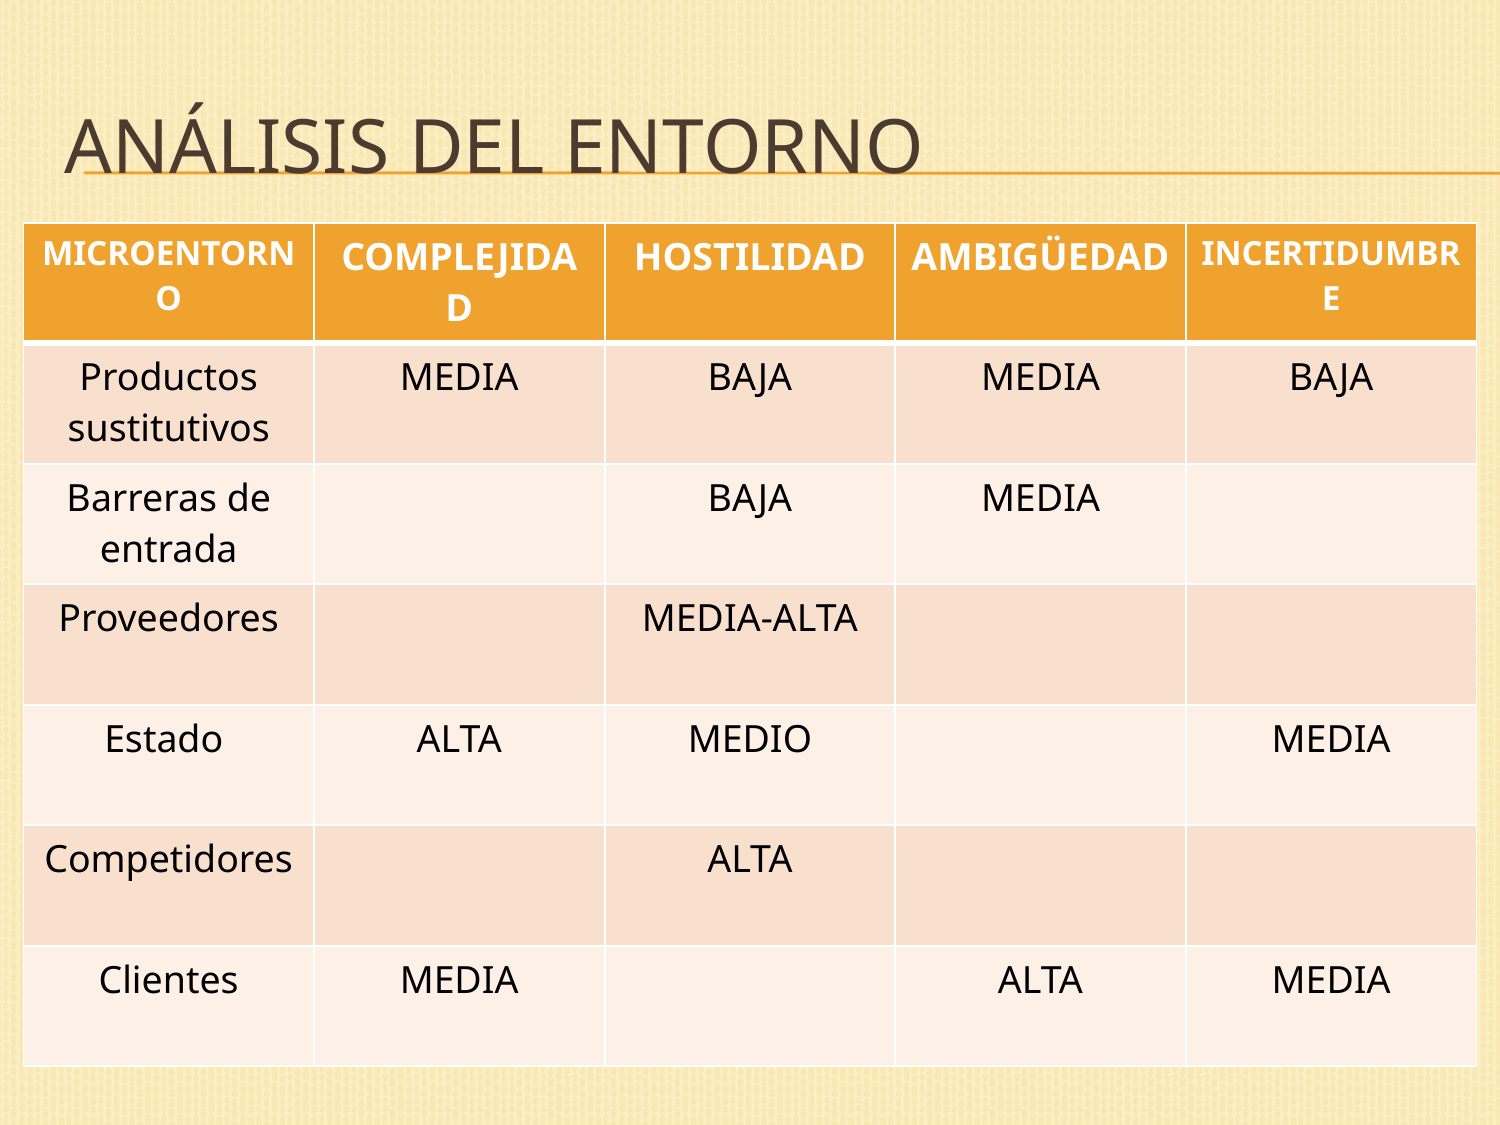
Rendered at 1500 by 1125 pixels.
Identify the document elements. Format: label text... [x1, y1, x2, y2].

table_cell [1187, 826, 1476, 945]
table_cell MEDIA [1187, 706, 1476, 824]
table_cell Competidores [24, 826, 313, 945]
table_cell Productos sustitutivos [24, 346, 313, 463]
table_cell Estado [24, 706, 313, 824]
table_cell Barreras de entrada [24, 465, 313, 583]
table_cell [896, 706, 1185, 824]
table_cell [315, 585, 604, 704]
table_cell MEDIA [896, 346, 1185, 463]
table_cell ALTA [315, 706, 604, 824]
table_cell MEDIA [315, 346, 604, 463]
table_header COMPLEJIDAD [315, 224, 604, 340]
table_cell [315, 465, 604, 583]
table_header INCERTIDUMBRE [1187, 224, 1476, 340]
table_cell ALTA [896, 947, 1185, 1065]
title Análisis del entorno [49, 75, 1475, 213]
table_cell MEDIA-ALTA [606, 585, 894, 704]
table_header AMBIGÜEDAD [896, 224, 1185, 340]
table_cell [315, 826, 604, 945]
table_cell MEDIA [896, 465, 1185, 583]
table_cell MEDIA [315, 947, 604, 1065]
table_cell Proveedores [24, 585, 313, 704]
table_cell [606, 947, 894, 1065]
table_cell MEDIA [1187, 947, 1476, 1065]
table_cell ALTA [606, 826, 894, 945]
table_cell [1187, 585, 1476, 704]
table_cell [896, 826, 1185, 945]
table_cell [1187, 465, 1476, 583]
table_cell MEDIO [606, 706, 894, 824]
table_header HOSTILIDAD [606, 224, 894, 340]
table_cell Clientes [24, 947, 313, 1065]
table_cell BAJA [1187, 346, 1476, 463]
table_cell BAJA [606, 465, 894, 583]
table_cell [896, 585, 1185, 704]
table_cell BAJA [606, 346, 894, 463]
table_header MICROENTORNO [24, 224, 313, 340]
